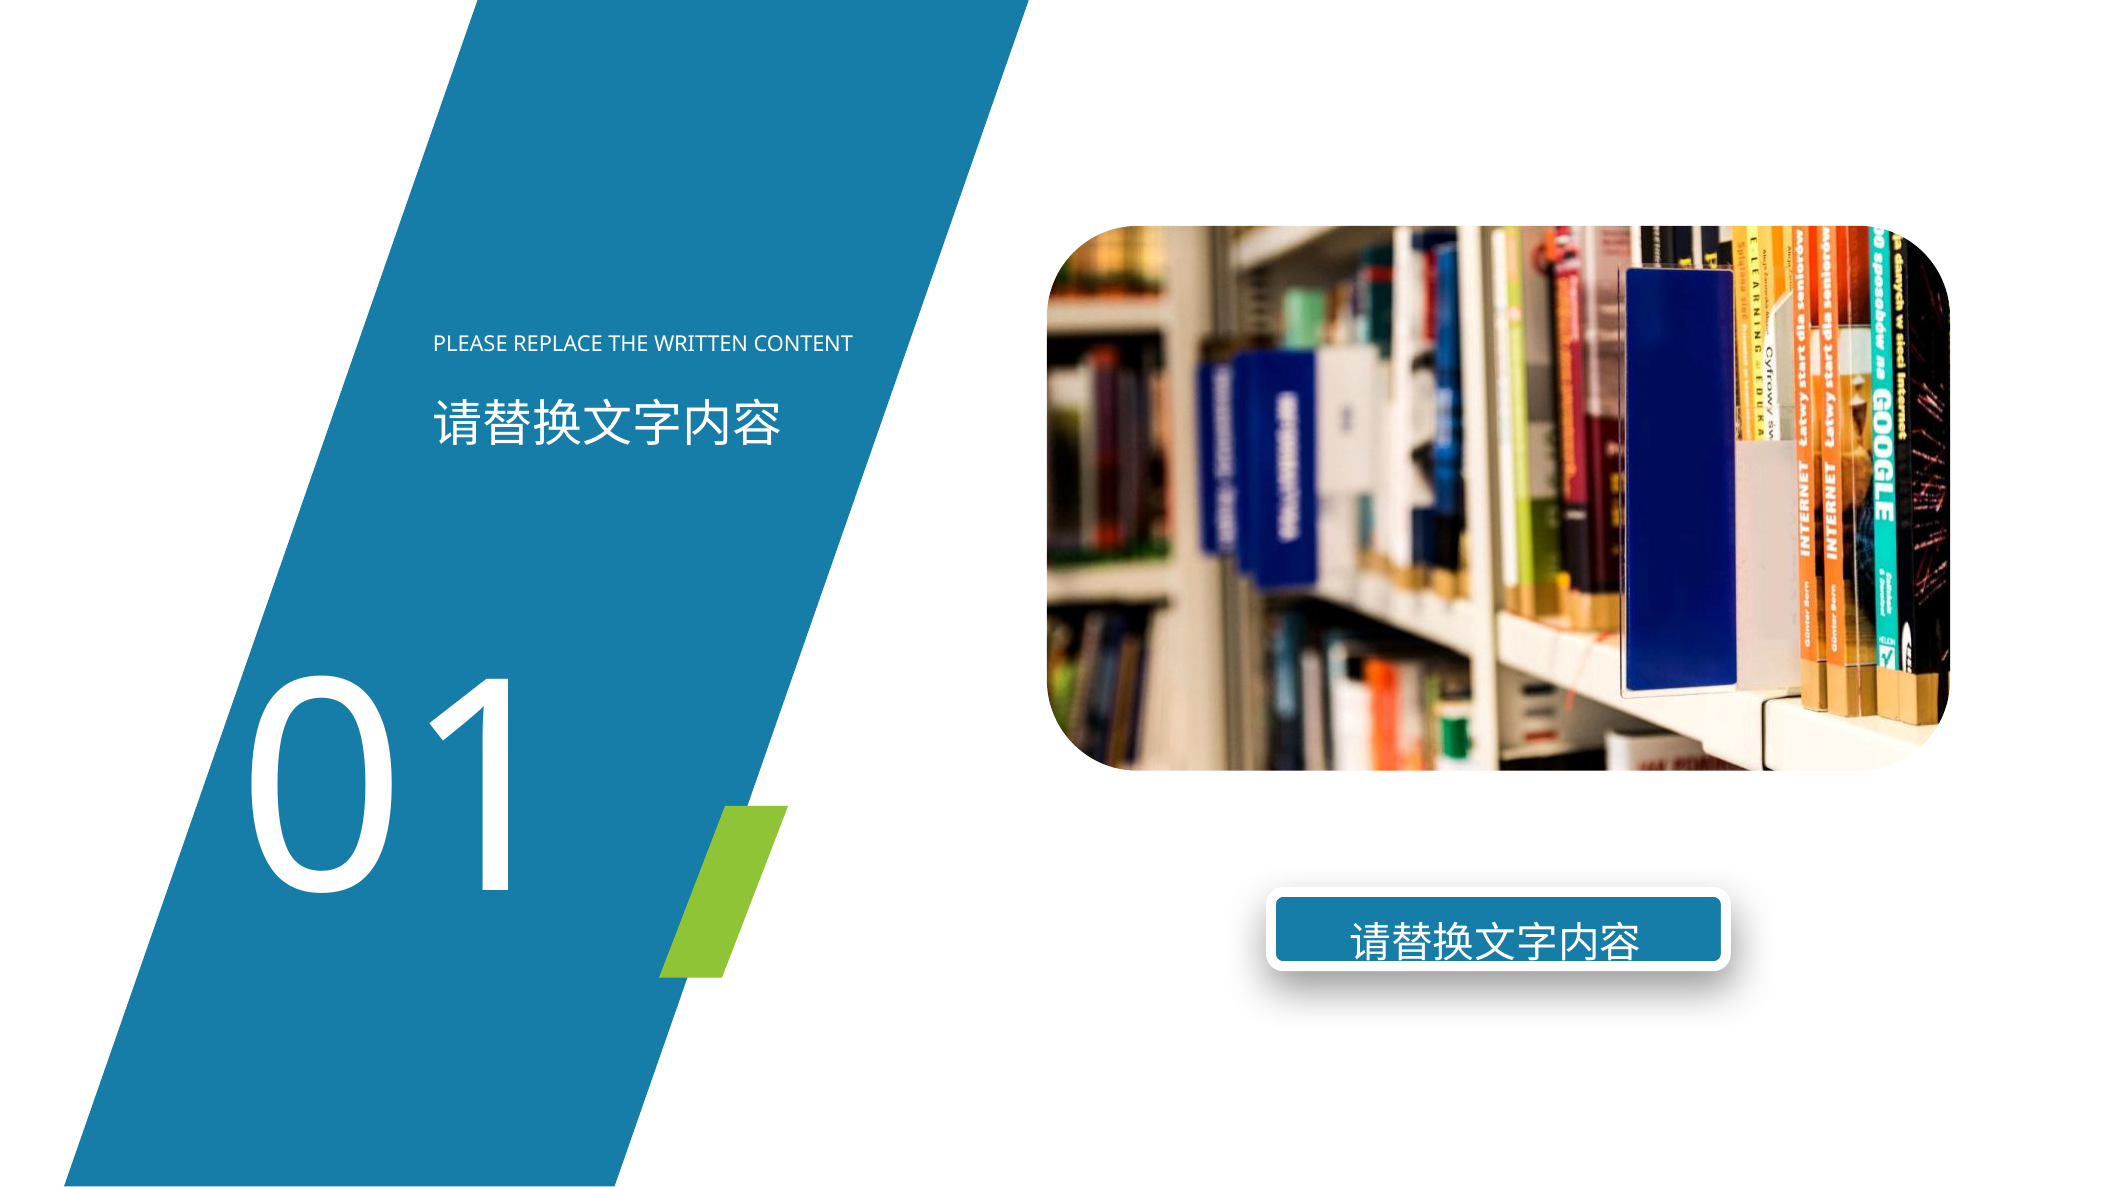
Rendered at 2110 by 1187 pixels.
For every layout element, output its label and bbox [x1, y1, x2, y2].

text_box [1270, 883, 1726, 975]
text_box [63, 0, 1029, 1187]
text_box [1045, 224, 1952, 772]
